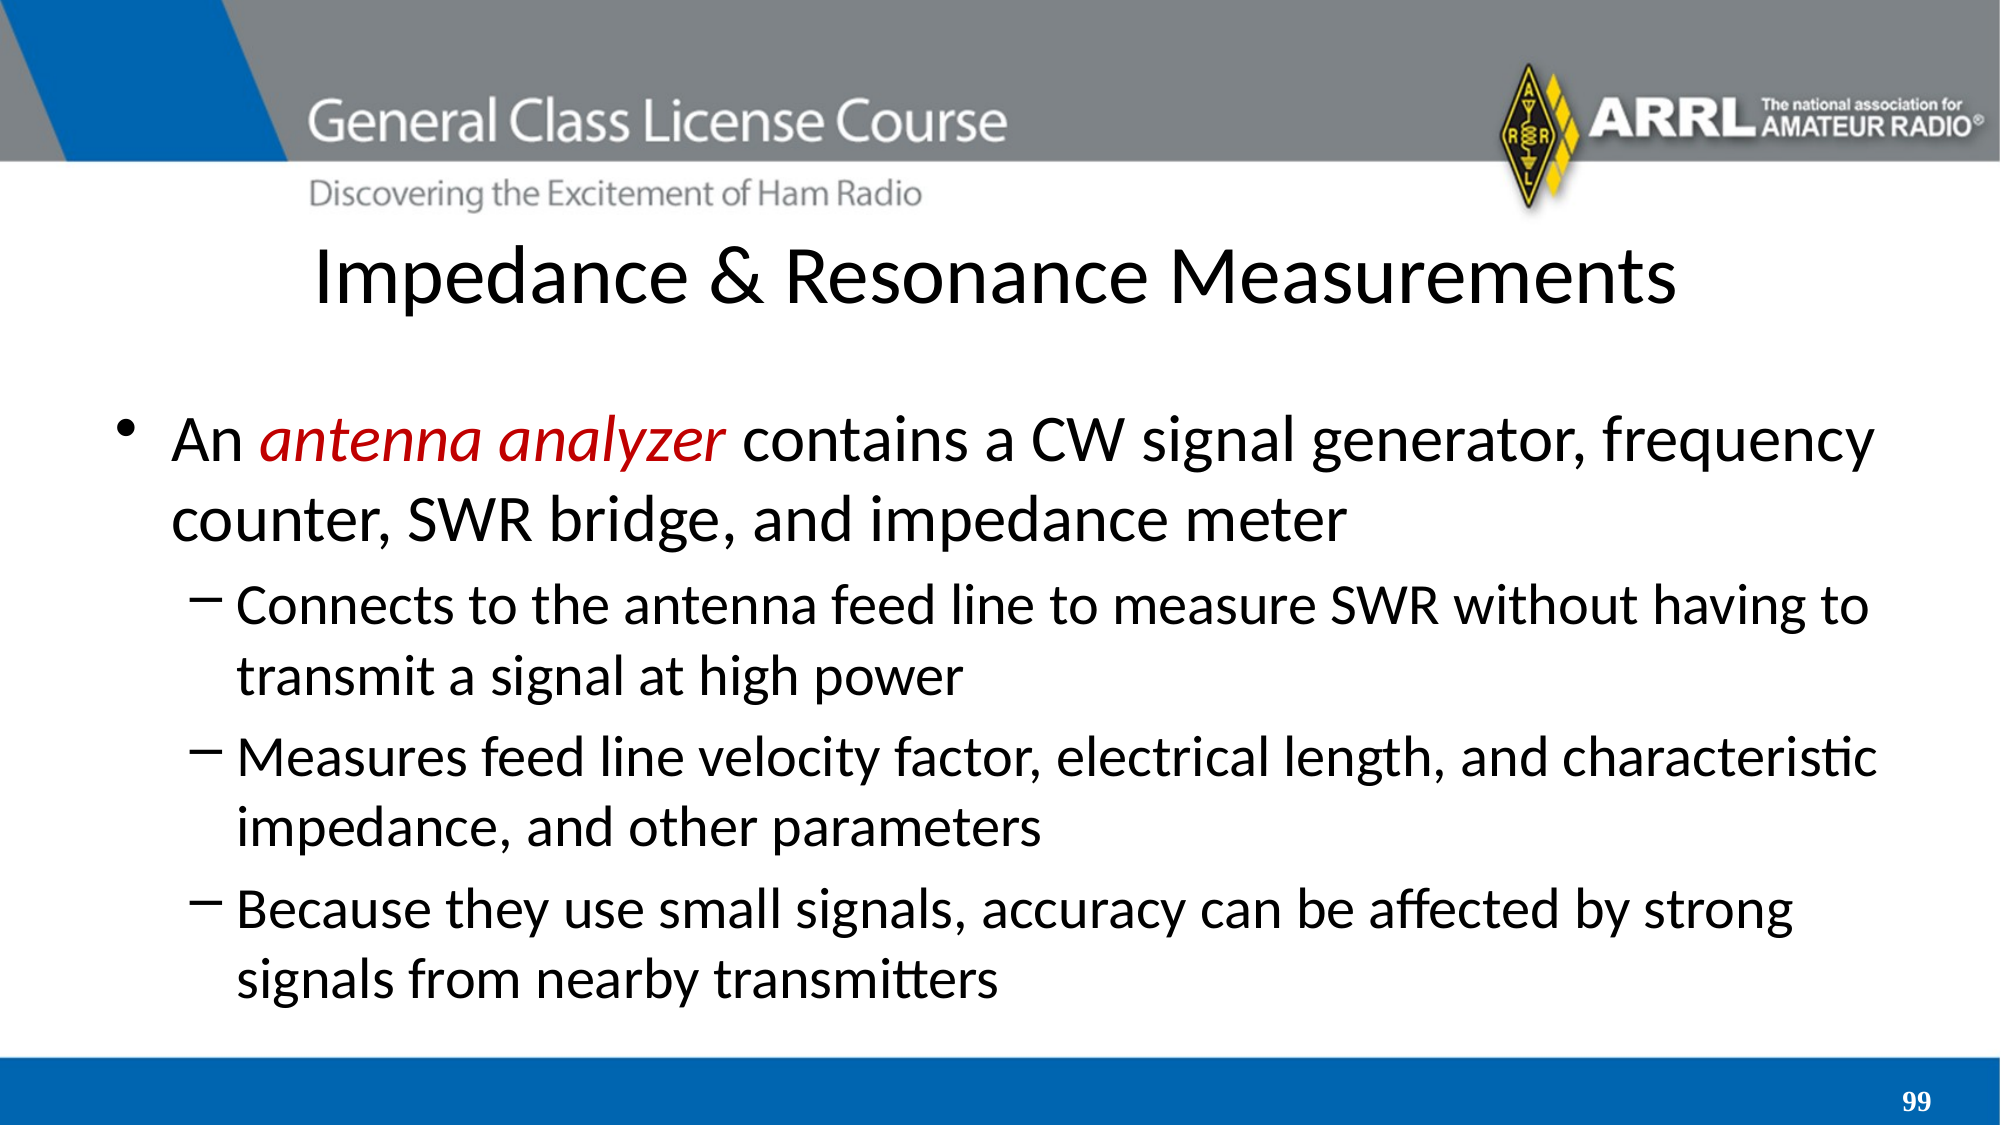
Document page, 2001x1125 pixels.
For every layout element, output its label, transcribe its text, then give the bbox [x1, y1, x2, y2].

list An antenna analyzer contains a CW signal generator, frequency counter, SWR bridge, and impedance meter Connects to the antenna feed line to measure SWR without having to transmit a signal at high power Measures feed line velocity factor, electrical length, and characteristic impedance, and other parameters Because they use small signals, accuracy can be affected by strong signals from nearby transmitters [99, 387, 1900, 1075]
title Impedance & Resonance Measurements [96, 212, 1897, 356]
picture [0, 0, 2001, 1125]
